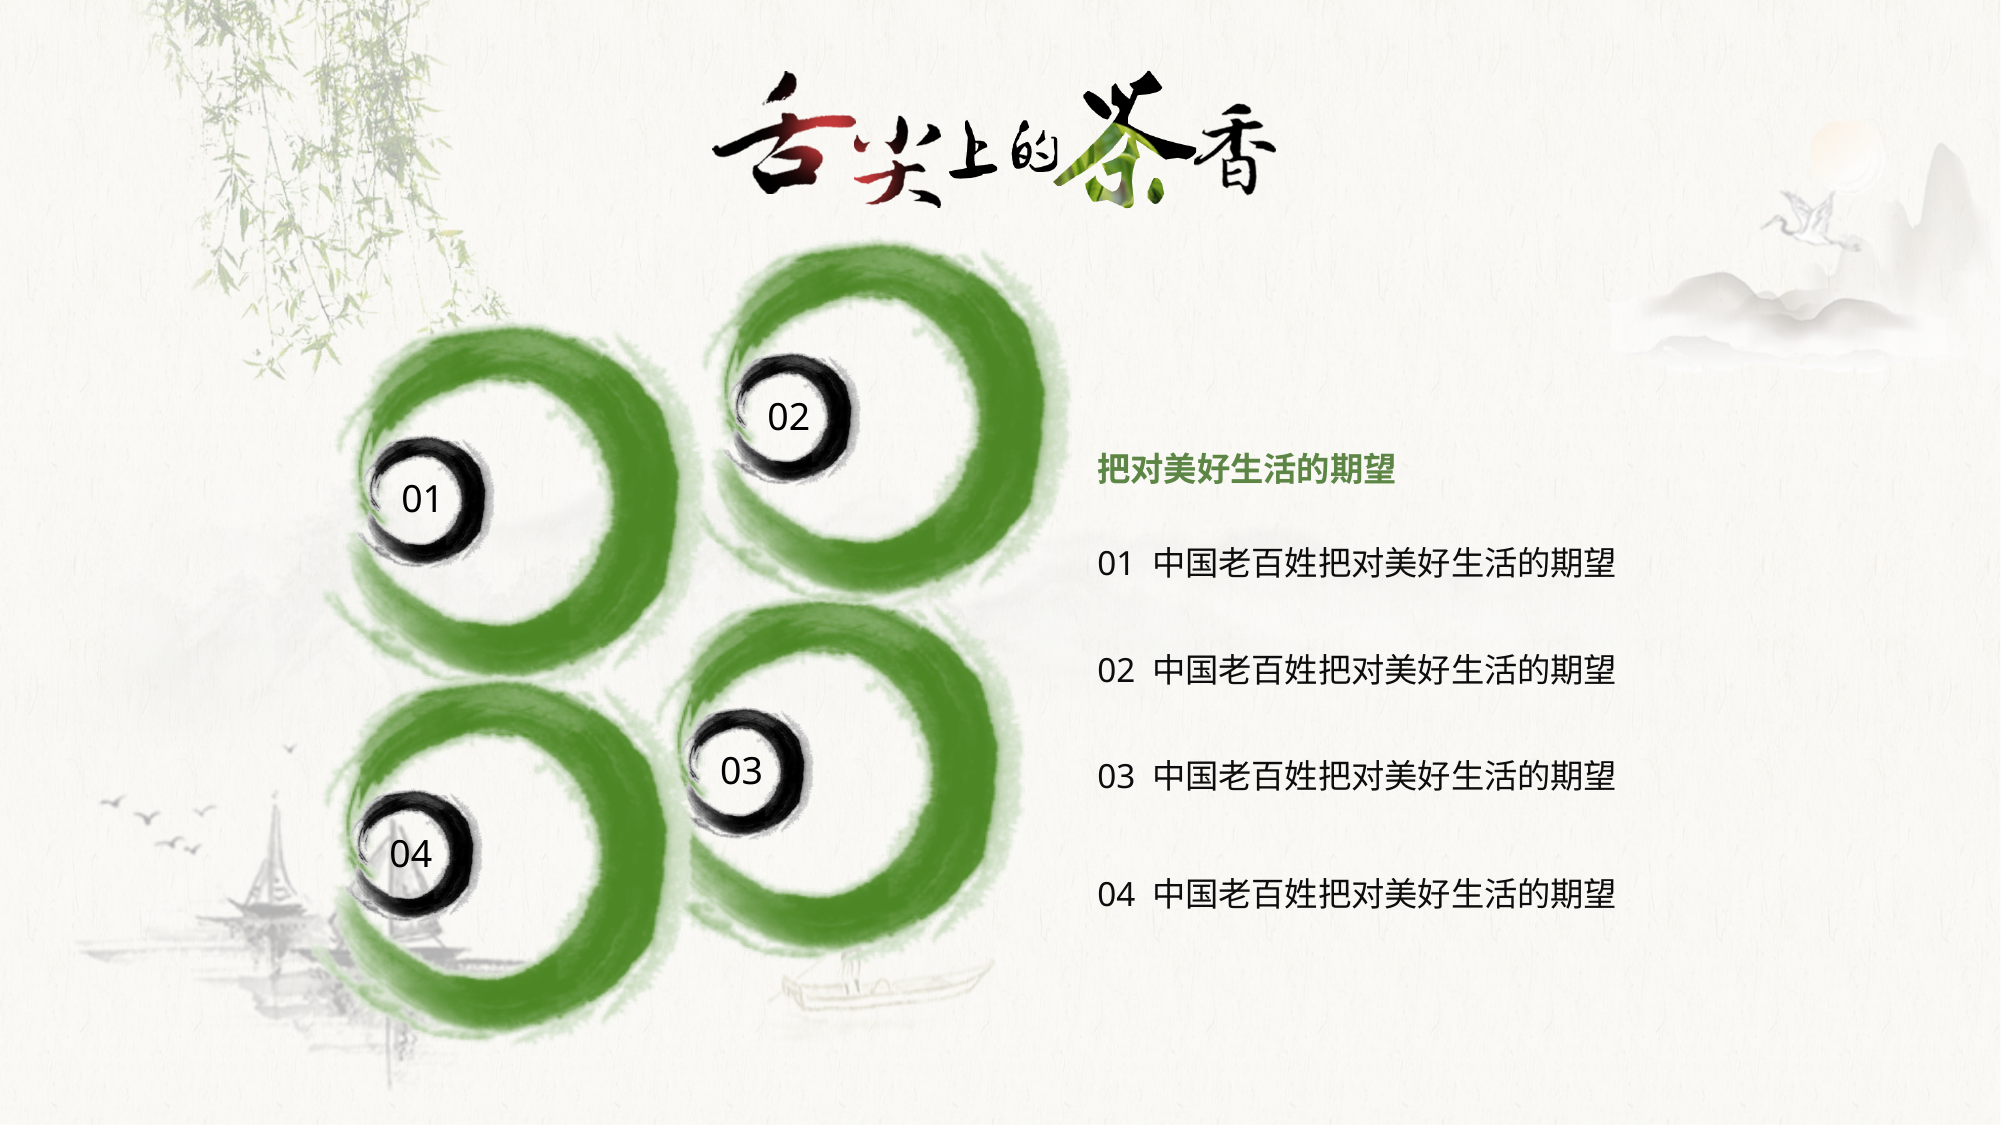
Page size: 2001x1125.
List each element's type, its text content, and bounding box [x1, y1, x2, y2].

text_box 02 中国老百姓把对美好生活的期望 [1082, 621, 1721, 697]
text_box 03 中国老百姓把对美好生活的期望 [1082, 727, 1721, 803]
text_box 04 中国老百姓把对美好生活的期望 [1082, 845, 1721, 921]
text_box 把对美好生活的期望 [1095, 420, 1426, 496]
picture [697, 11, 1303, 223]
picture [291, 231, 1095, 1065]
text_box 01 中国老百姓把对美好生活的期望 [1095, 515, 1721, 590]
